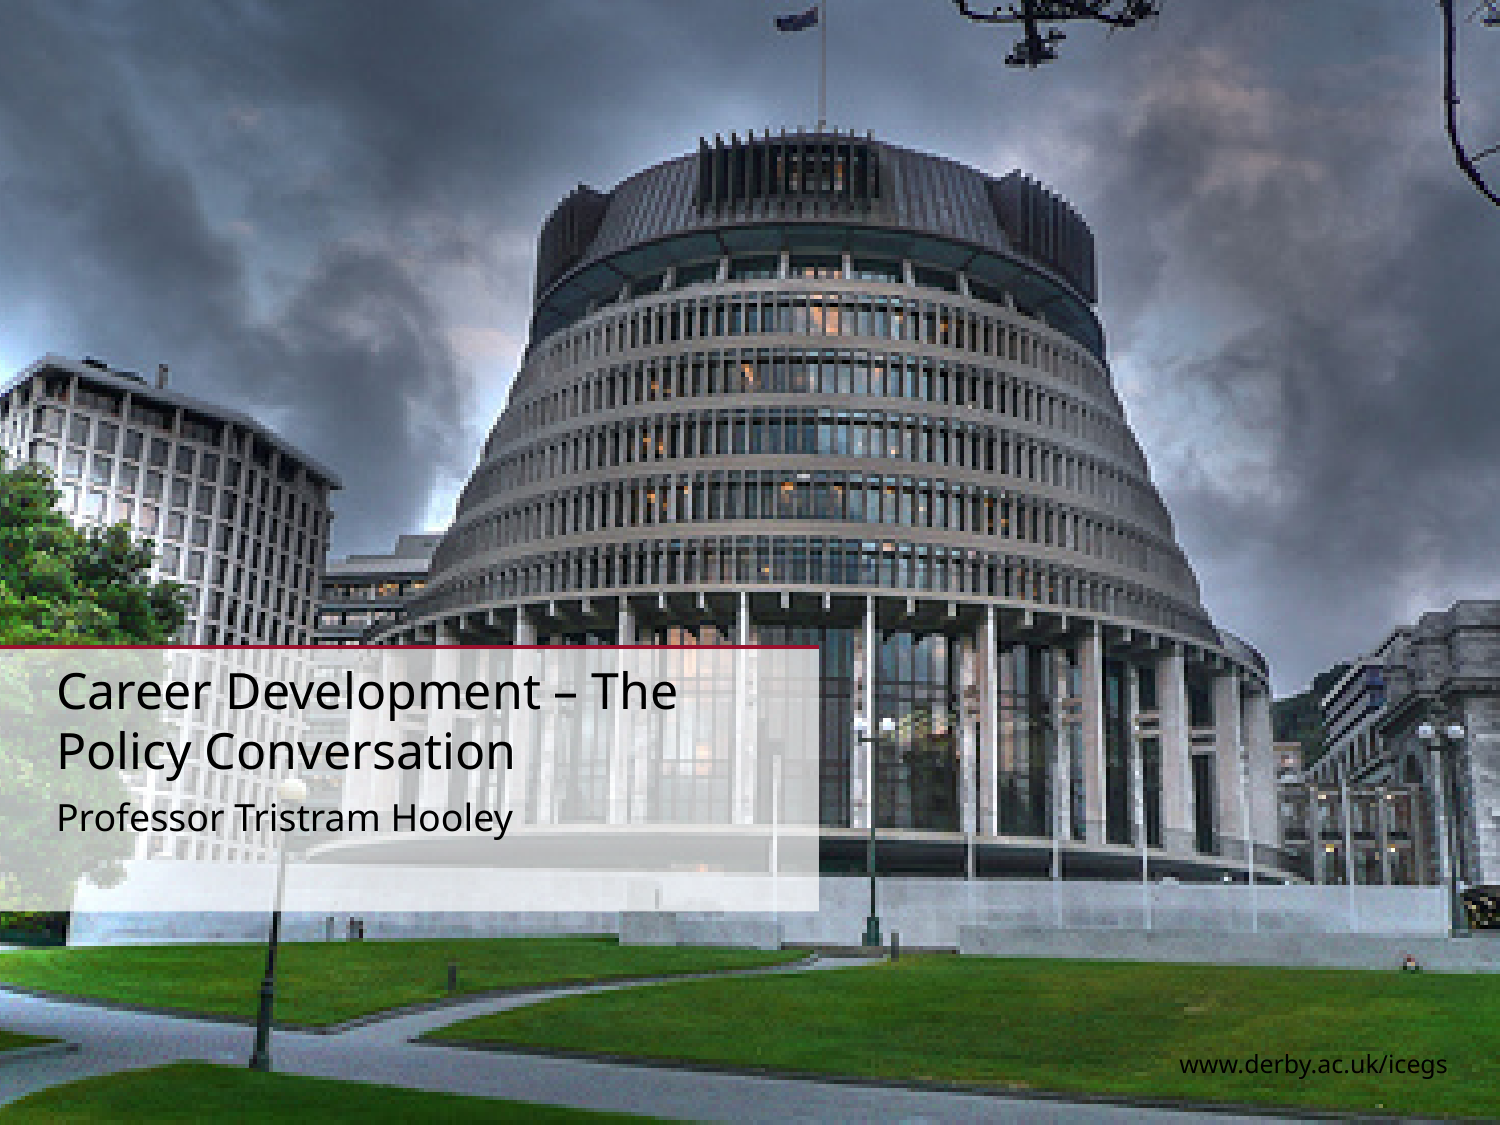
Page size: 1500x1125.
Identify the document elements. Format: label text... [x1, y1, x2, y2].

picture [0, 0, 1500, 1125]
title Career Development – The Policy Conversation Professor Tristram Hooley [41, 647, 805, 912]
